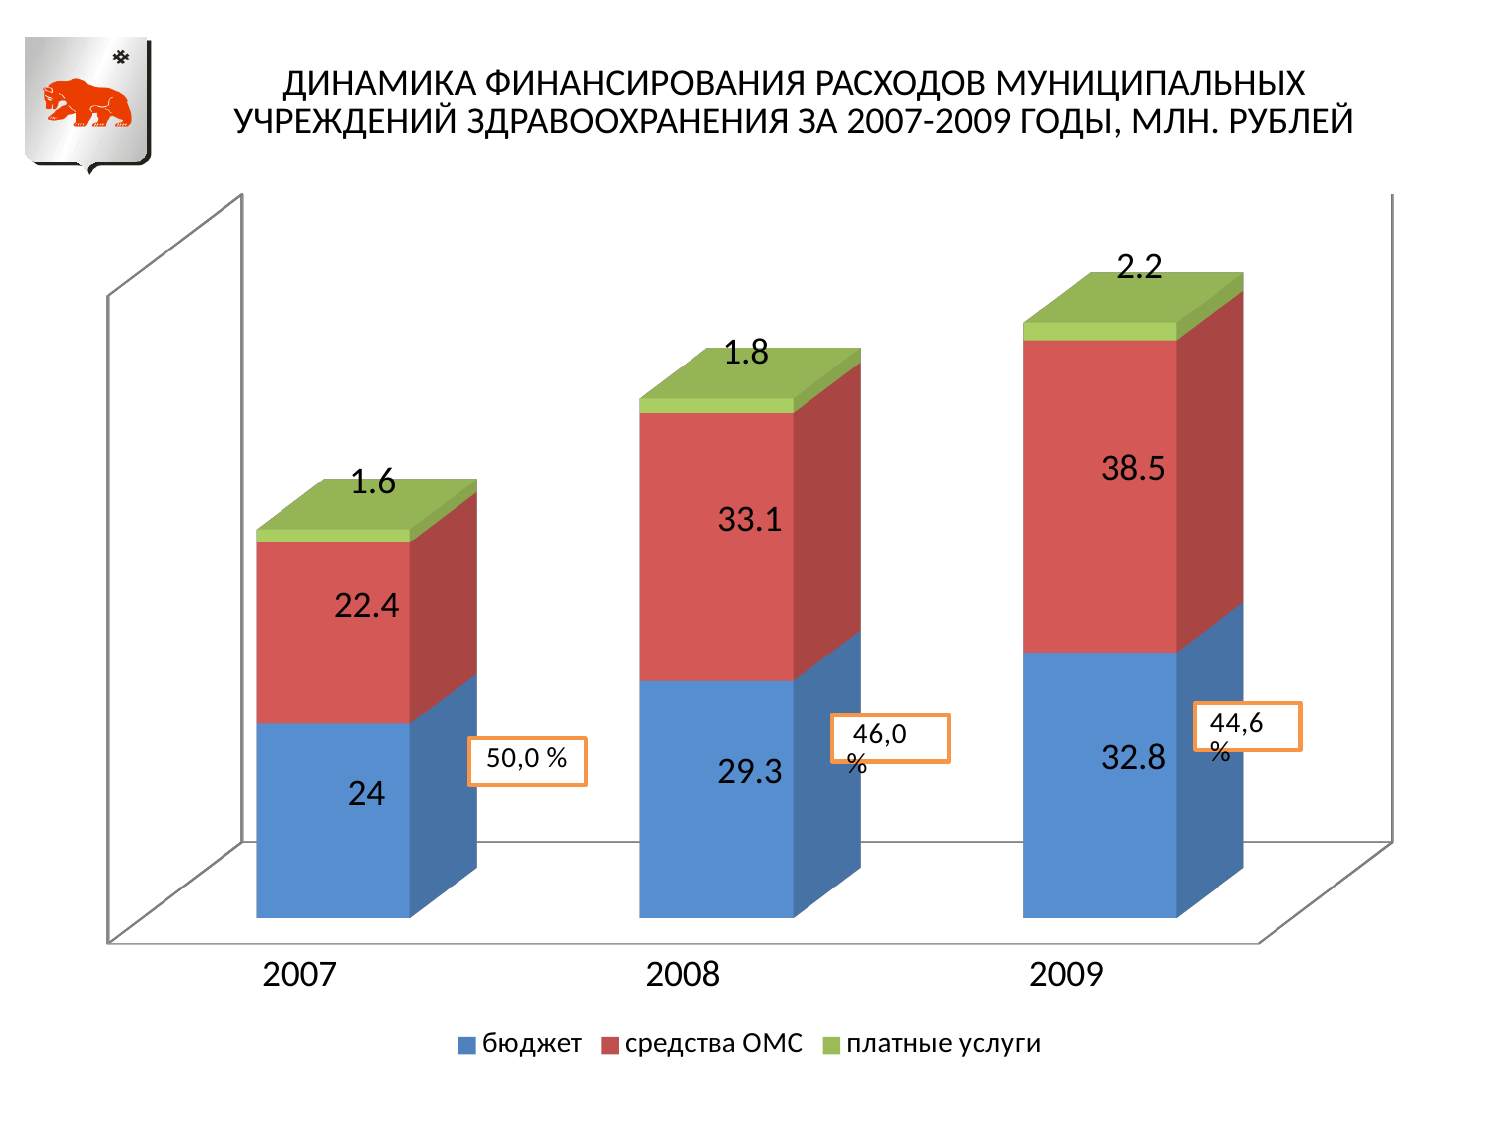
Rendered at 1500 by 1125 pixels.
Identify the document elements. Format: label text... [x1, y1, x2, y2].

title ДИНАМИКА ФИНАНСИРОВАНИЯ РАСХОДОВ МУНИЦИПАЛЬНЫХ УЧРЕЖДЕНИЙ ЗДРАВООХРАНЕНИЯ ЗА 2007-2009 ГОДЫ, МЛН. РУБЛЕЙ [164, 45, 1425, 164]
picture [23, 34, 153, 176]
chart [74, 175, 1426, 1067]
